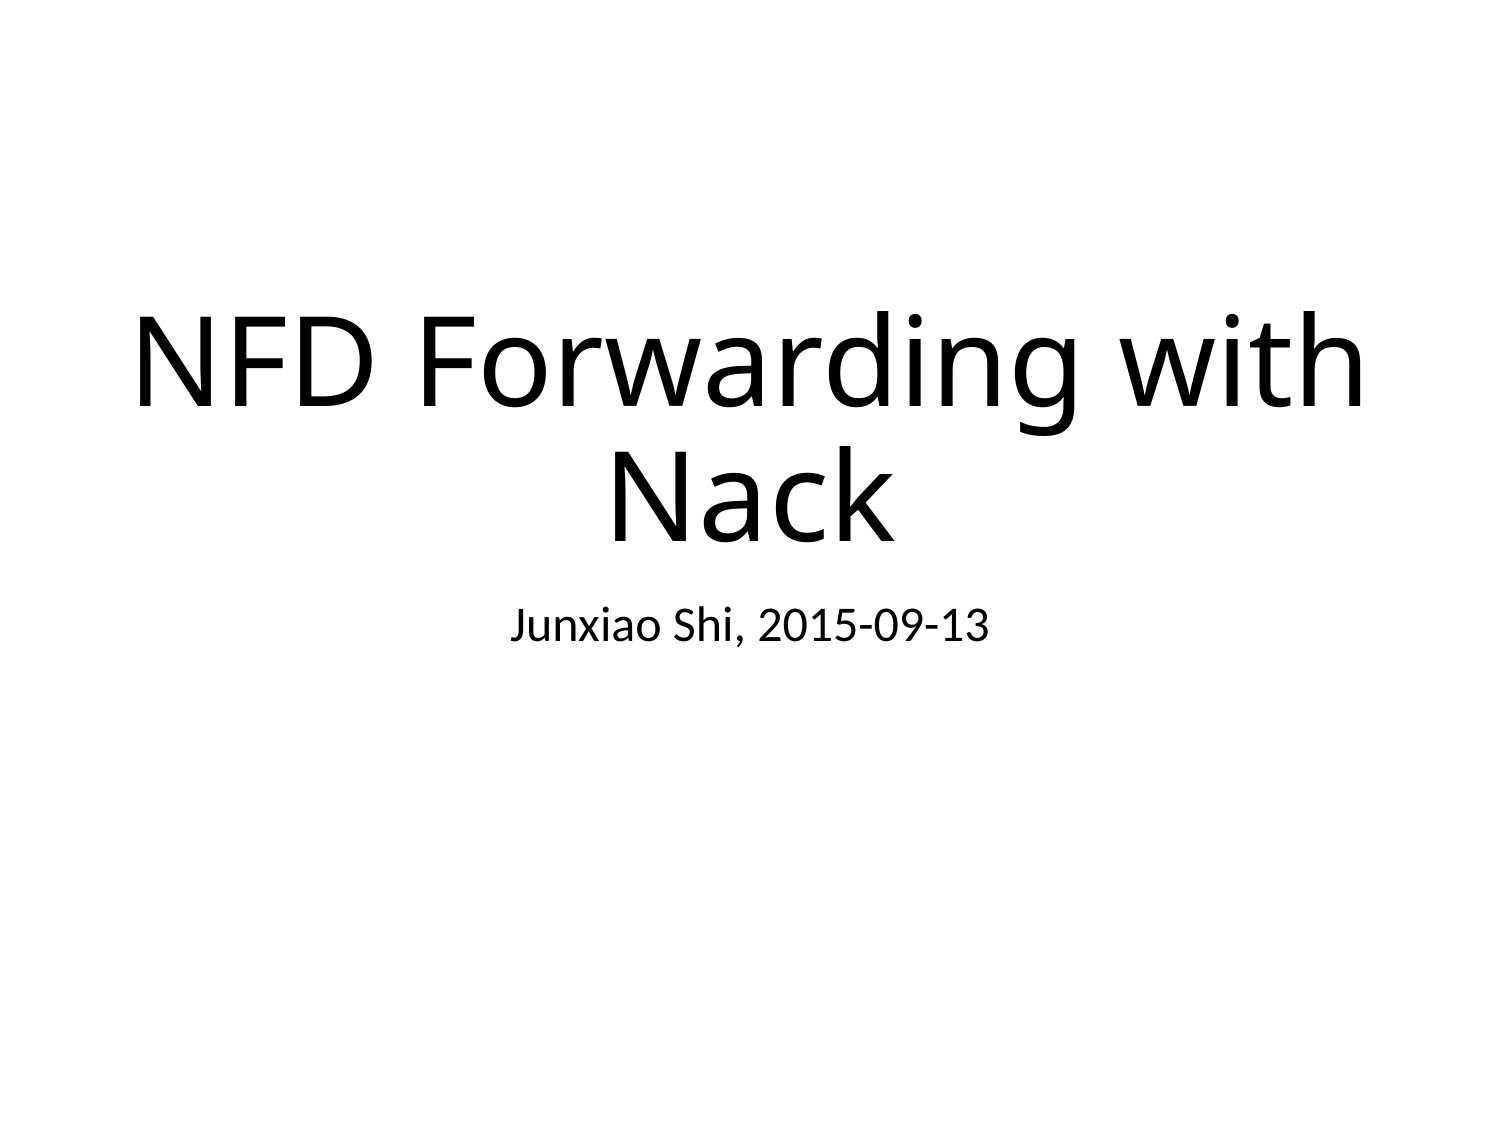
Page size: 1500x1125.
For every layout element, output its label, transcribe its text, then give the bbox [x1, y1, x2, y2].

title NFD Forwarding with Nack [112, 184, 1388, 576]
subtitle Junxiao Shi, 2015-09-13 [187, 590, 1313, 863]
